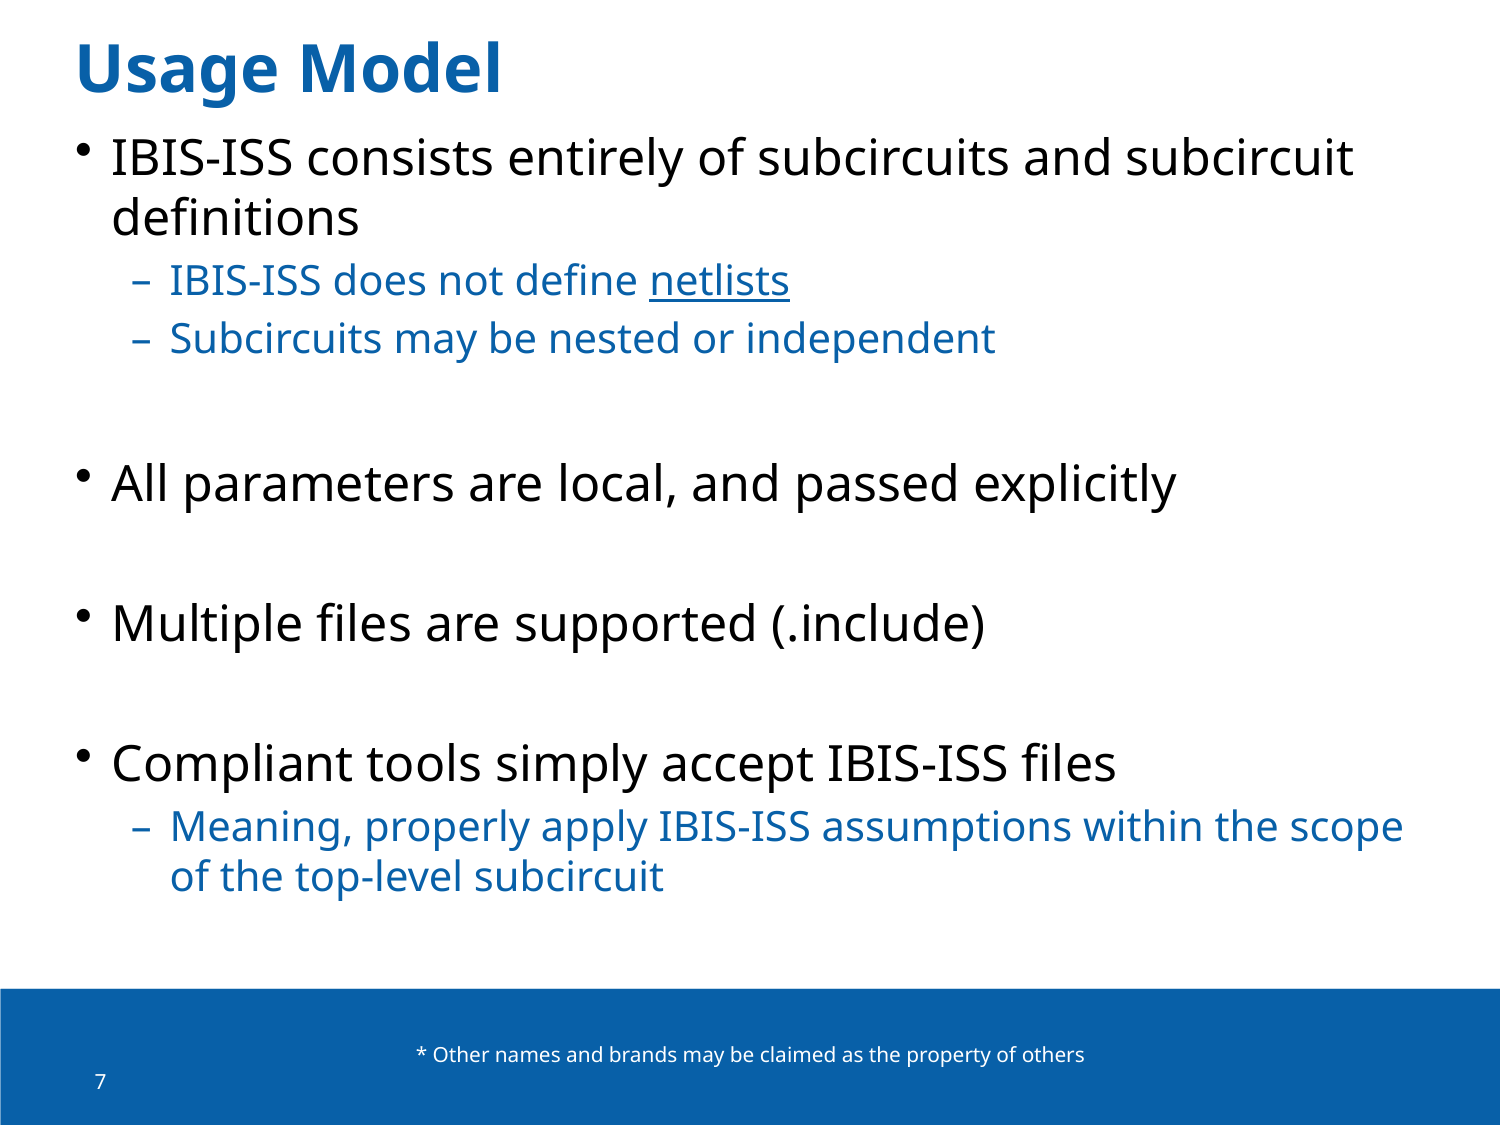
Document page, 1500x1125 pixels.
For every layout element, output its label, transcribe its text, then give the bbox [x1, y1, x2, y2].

list IBIS-ISS consists entirely of subcircuits and subcircuit definitions IBIS-ISS does not define netlists Subcircuits may be nested or independent All parameters are local, and passed explicitly Multiple files are supported (.include) Compliant tools simply accept IBIS-ISS files Meaning, properly apply IBIS-ISS assumptions within the scope of the top-level subcircuit [74, 125, 1426, 1006]
title Usage Model [74, 25, 1427, 173]
